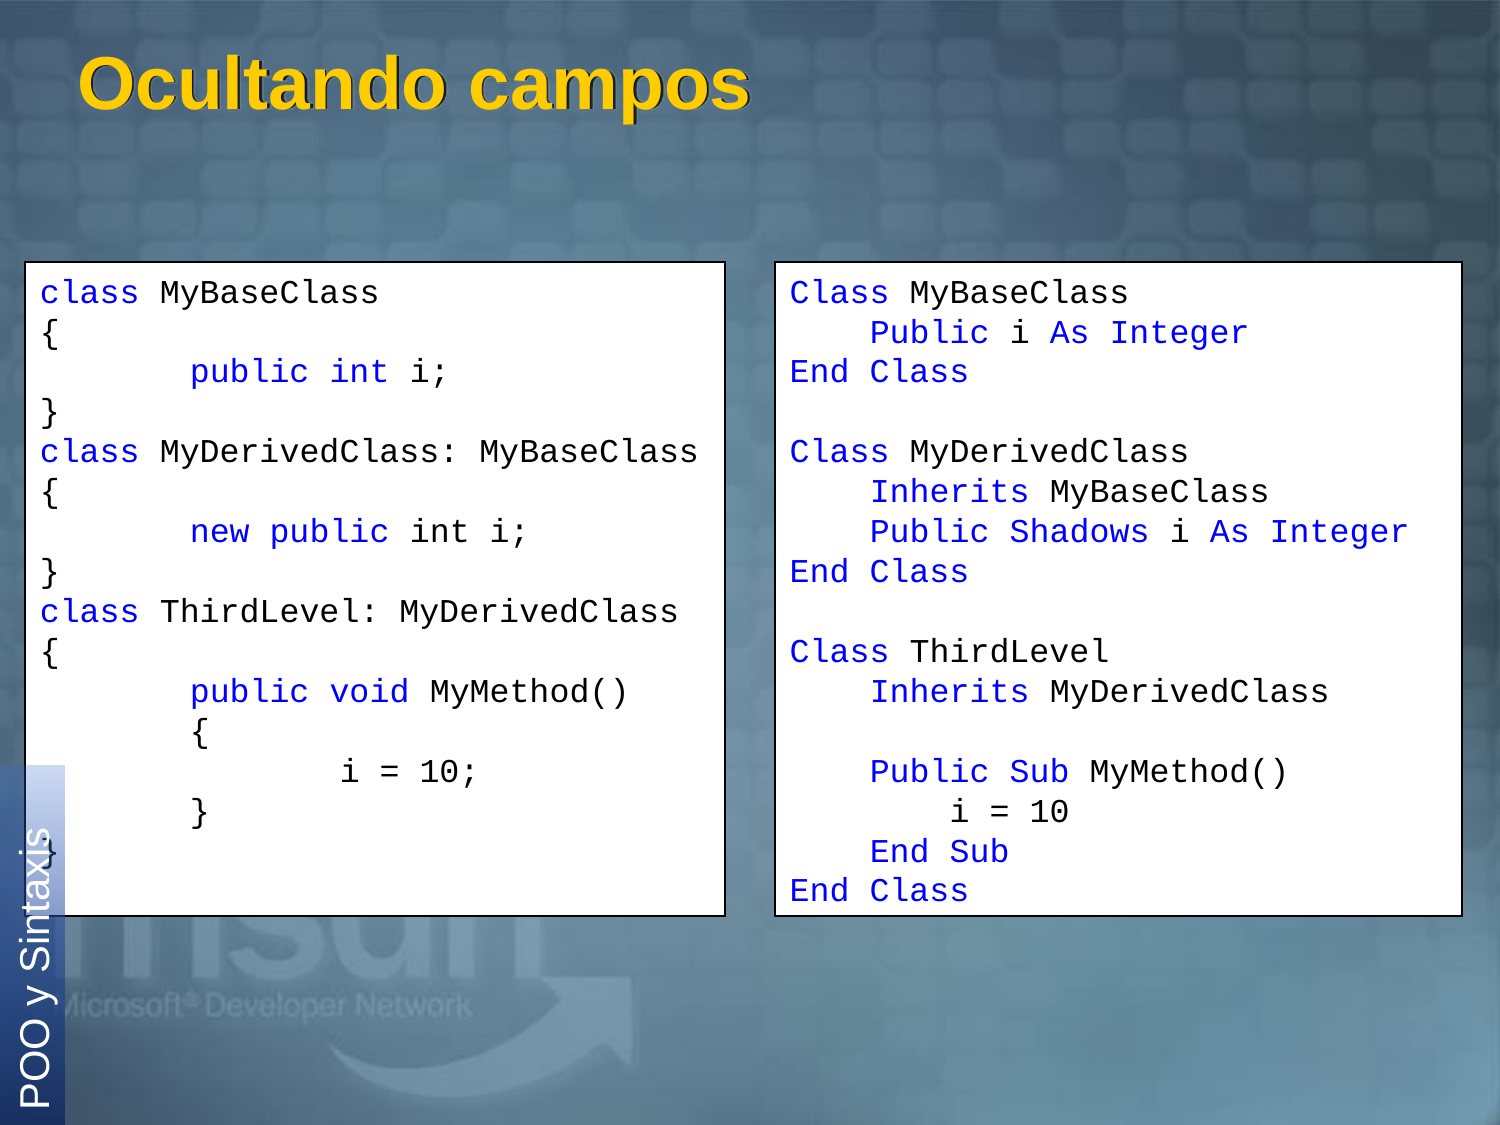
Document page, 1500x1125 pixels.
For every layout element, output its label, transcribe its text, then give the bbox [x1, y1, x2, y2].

text_box class MyBaseClass { public int i; } class MyDerivedClass: MyBaseClass { new public int i; } class ThirdLevel: MyDerivedClass { public void MyMethod() { i = 10; } } [24, 262, 725, 916]
text_box POO y Sintaxis [0, 765, 65, 1125]
text_box Class MyBaseClass Public i As Integer End Class Class MyDerivedClass Inherits MyBaseClass Public Shadows i As Integer End Class Class ThirdLevel Inherits MyDerivedClass Public Sub MyMethod() i = 10 End Sub End Class [774, 262, 1463, 916]
title Ocultando campos [62, 37, 1440, 134]
picture [0, 0, 1500, 1125]
